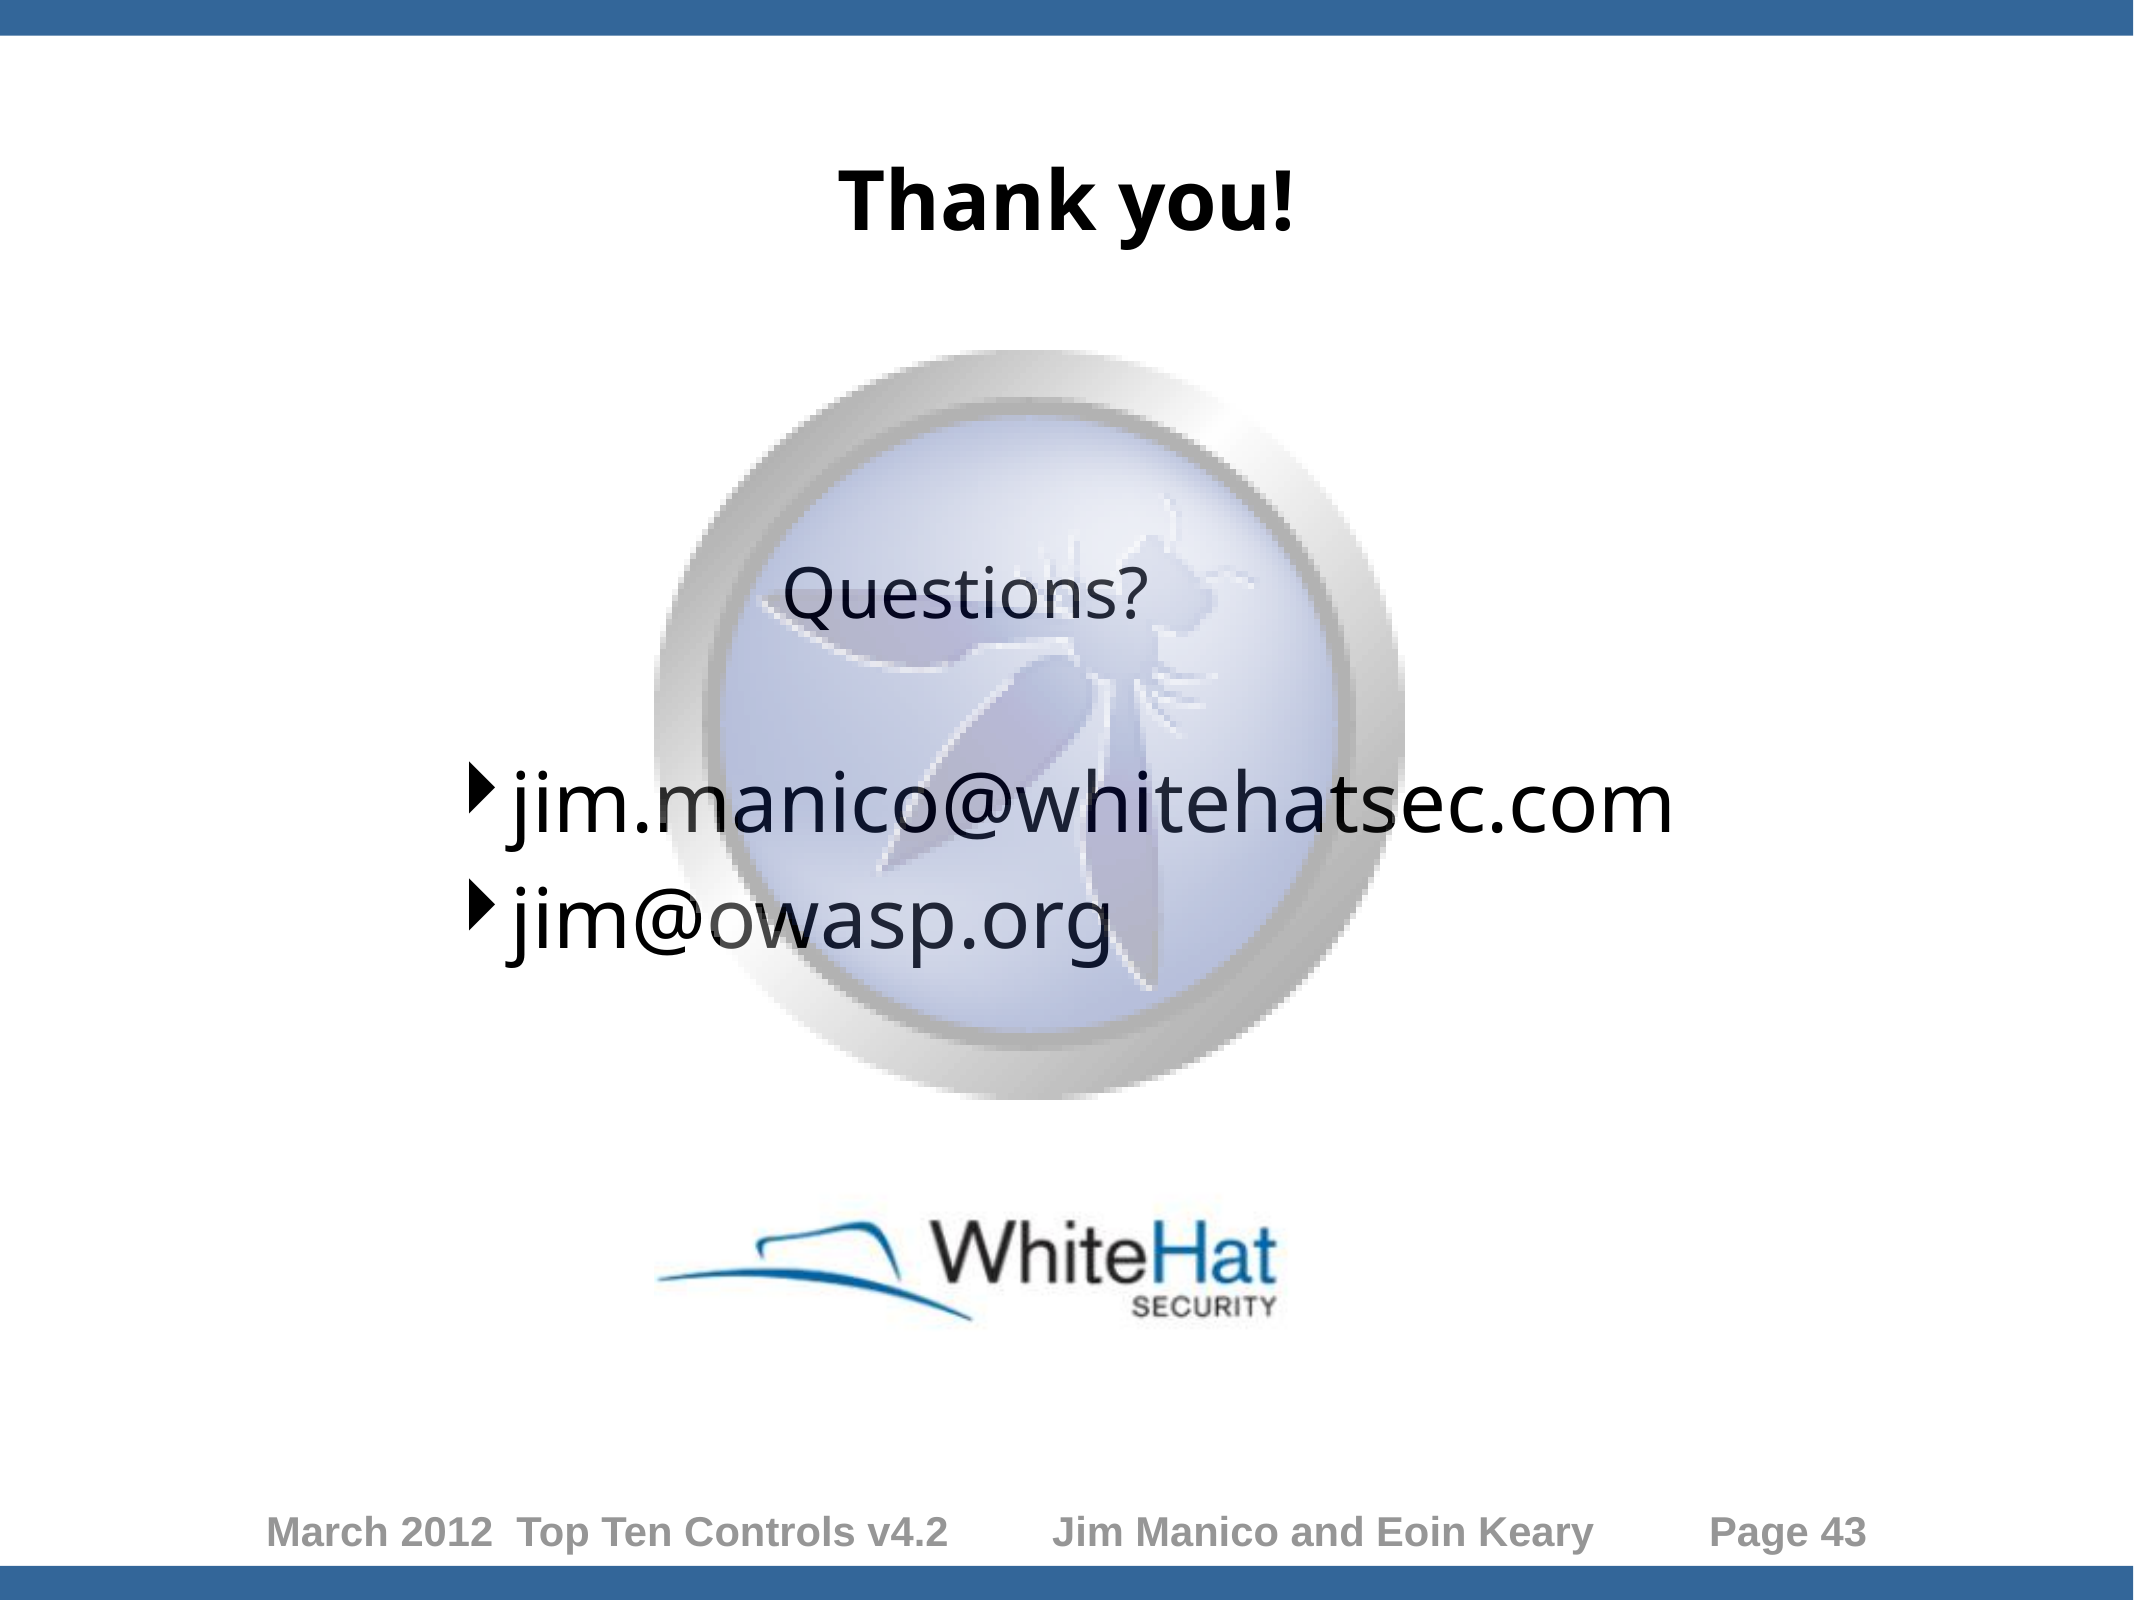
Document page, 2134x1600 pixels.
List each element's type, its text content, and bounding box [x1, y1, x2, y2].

picture [653, 1162, 1292, 1384]
text_box Questions? jim.manico@whitehatsec.com jim@owasp.org [316, 537, 1763, 1254]
title Thank you! [106, 63, 2027, 331]
picture [653, 349, 1405, 1101]
